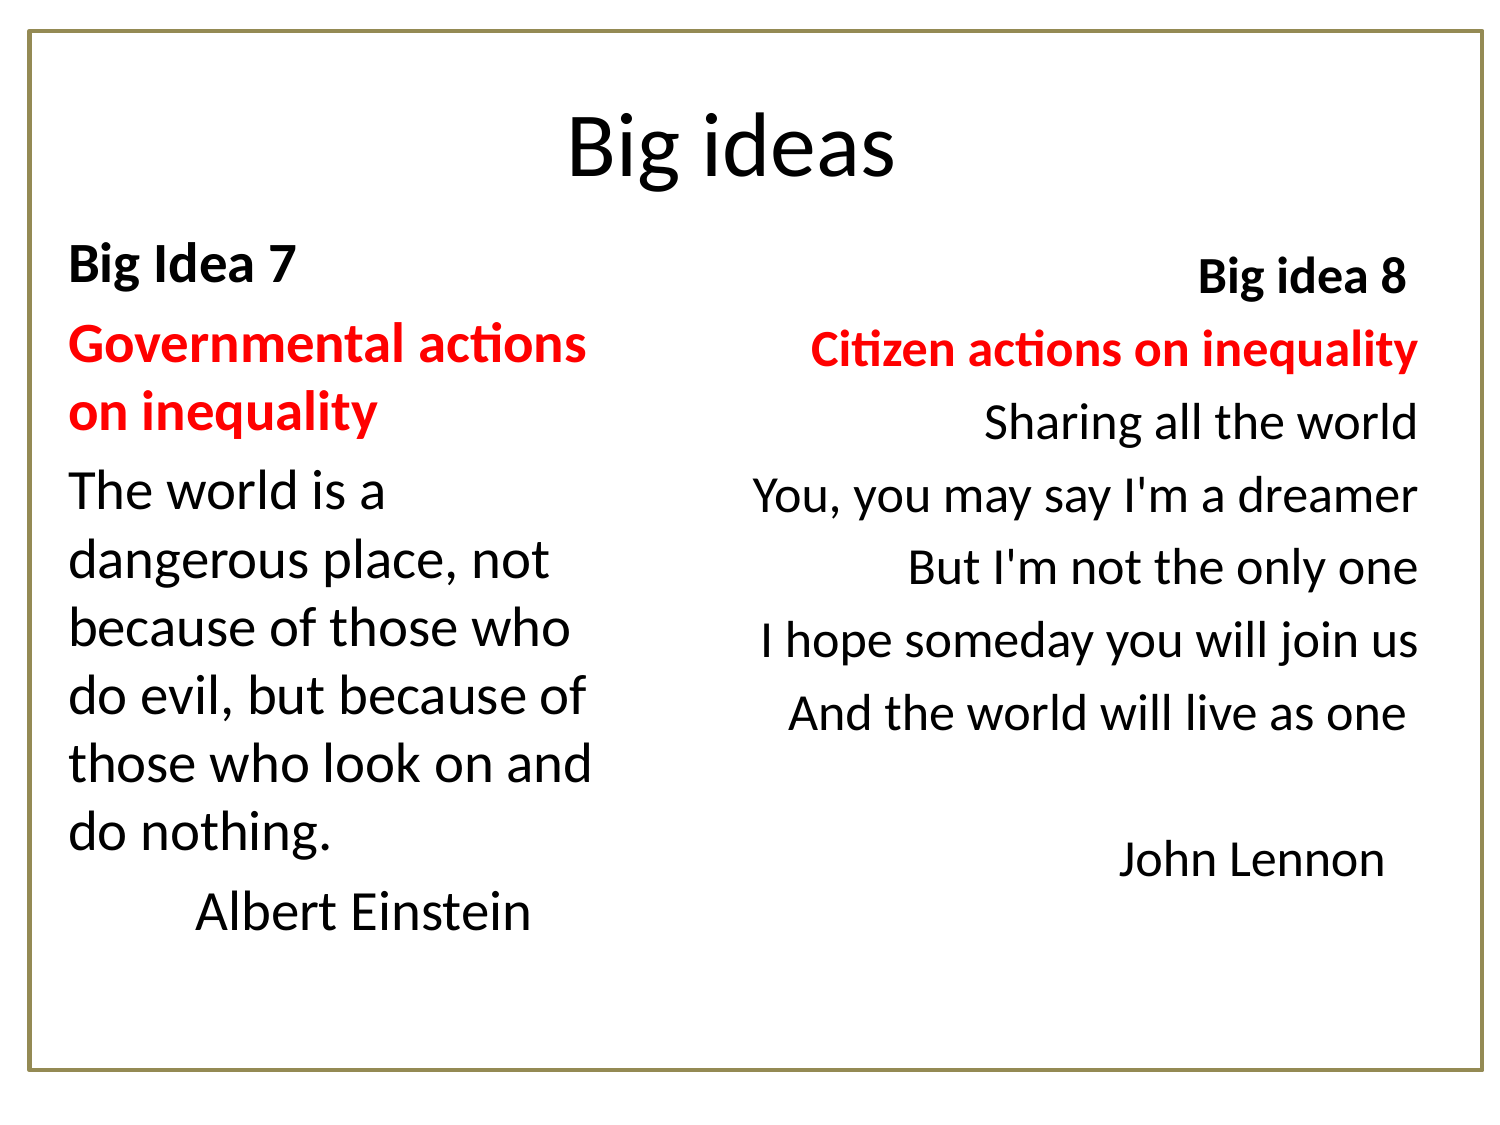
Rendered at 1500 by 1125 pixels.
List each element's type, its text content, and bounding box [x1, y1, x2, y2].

text_box Migration takes place internally and internationally. In our time, the biggest international migration flows are from rich to other rich countries, and from poorer to other poorer countries (North-North; South-South). Much migration is short-term; migrants return to their country of origin. An estimated 258 million people live in a country they weren’t born in; this is approx. 3.6% World’s inhabitants (U.N. 2017). “In Europe, the size of the total population would have declined during the period 2000-2015 in the absence of migration.”(UN 2017). [27, 29, 1484, 1072]
title Big ideas [56, 46, 1407, 234]
list Big Idea 7 Governmental actions on inequality The world is a dangerous place, not because of those who do evil, but because of those who look on and do nothing. Albert Einstein [53, 218, 621, 961]
text_box Big idea 8 Citizen actions on inequality Sharing all the world You, you may say I'm a dreamer But I'm not the only one I hope someday you will join us And the world will live as one John Lennon [702, 233, 1434, 977]
